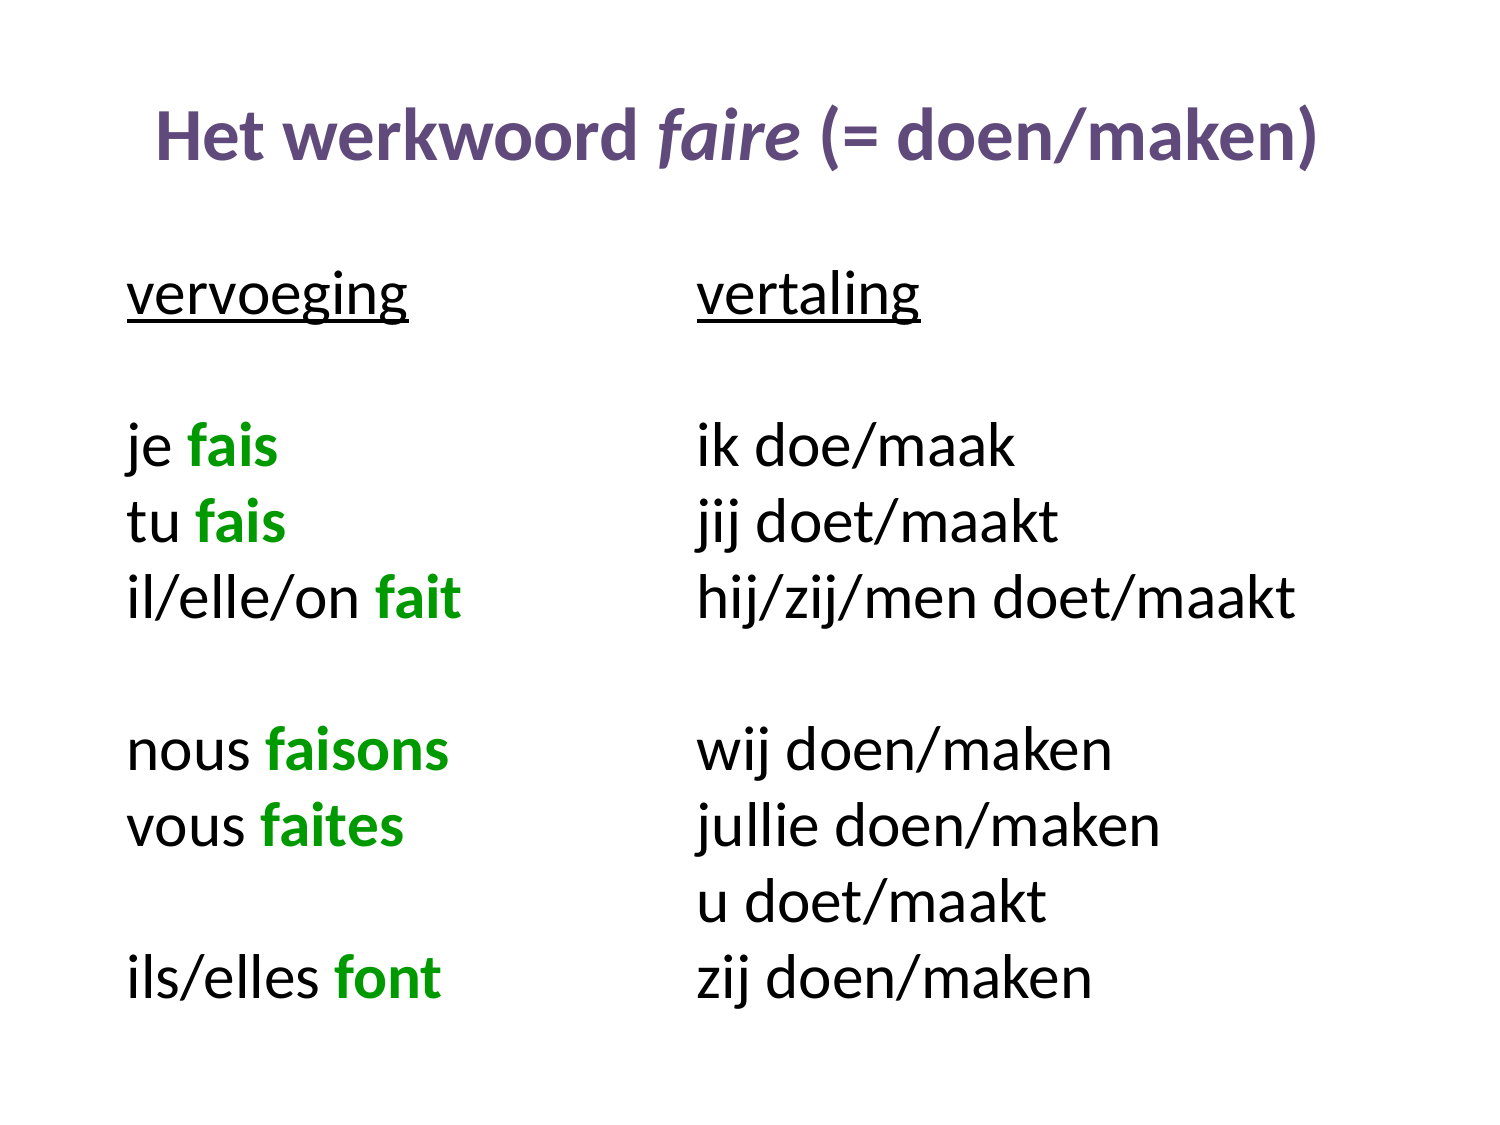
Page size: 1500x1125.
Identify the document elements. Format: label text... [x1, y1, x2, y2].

text_box Het werkwoord faire (= doen/maken) [88, 78, 1388, 208]
text_box vervoeging vertaling je fais ik doe/maak tu fais jij doet/maakt il/elle/on fait hij/zij/men doet/maakt nous faisons wij doen/maken vous faites jullie doen/maken u doet/maakt ils/elles font zij doen/maken [112, 243, 1388, 1024]
